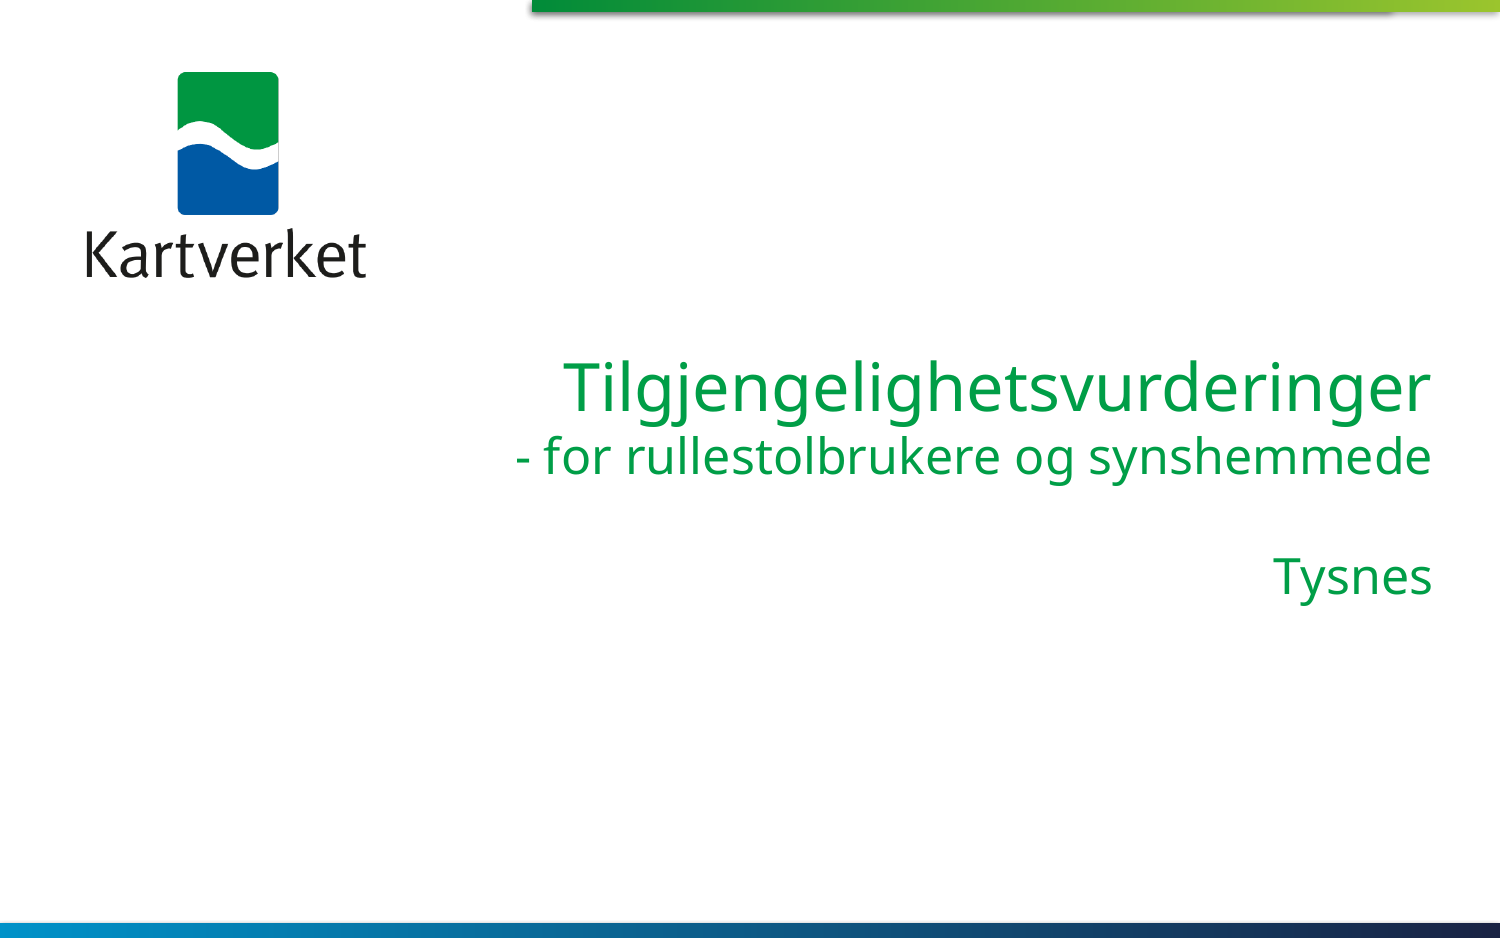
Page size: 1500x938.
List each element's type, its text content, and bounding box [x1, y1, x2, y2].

text_box Tilgjengelighetsvurderinger - for rullestolbrukere og synshemmede Tysnes [66, 337, 1449, 613]
